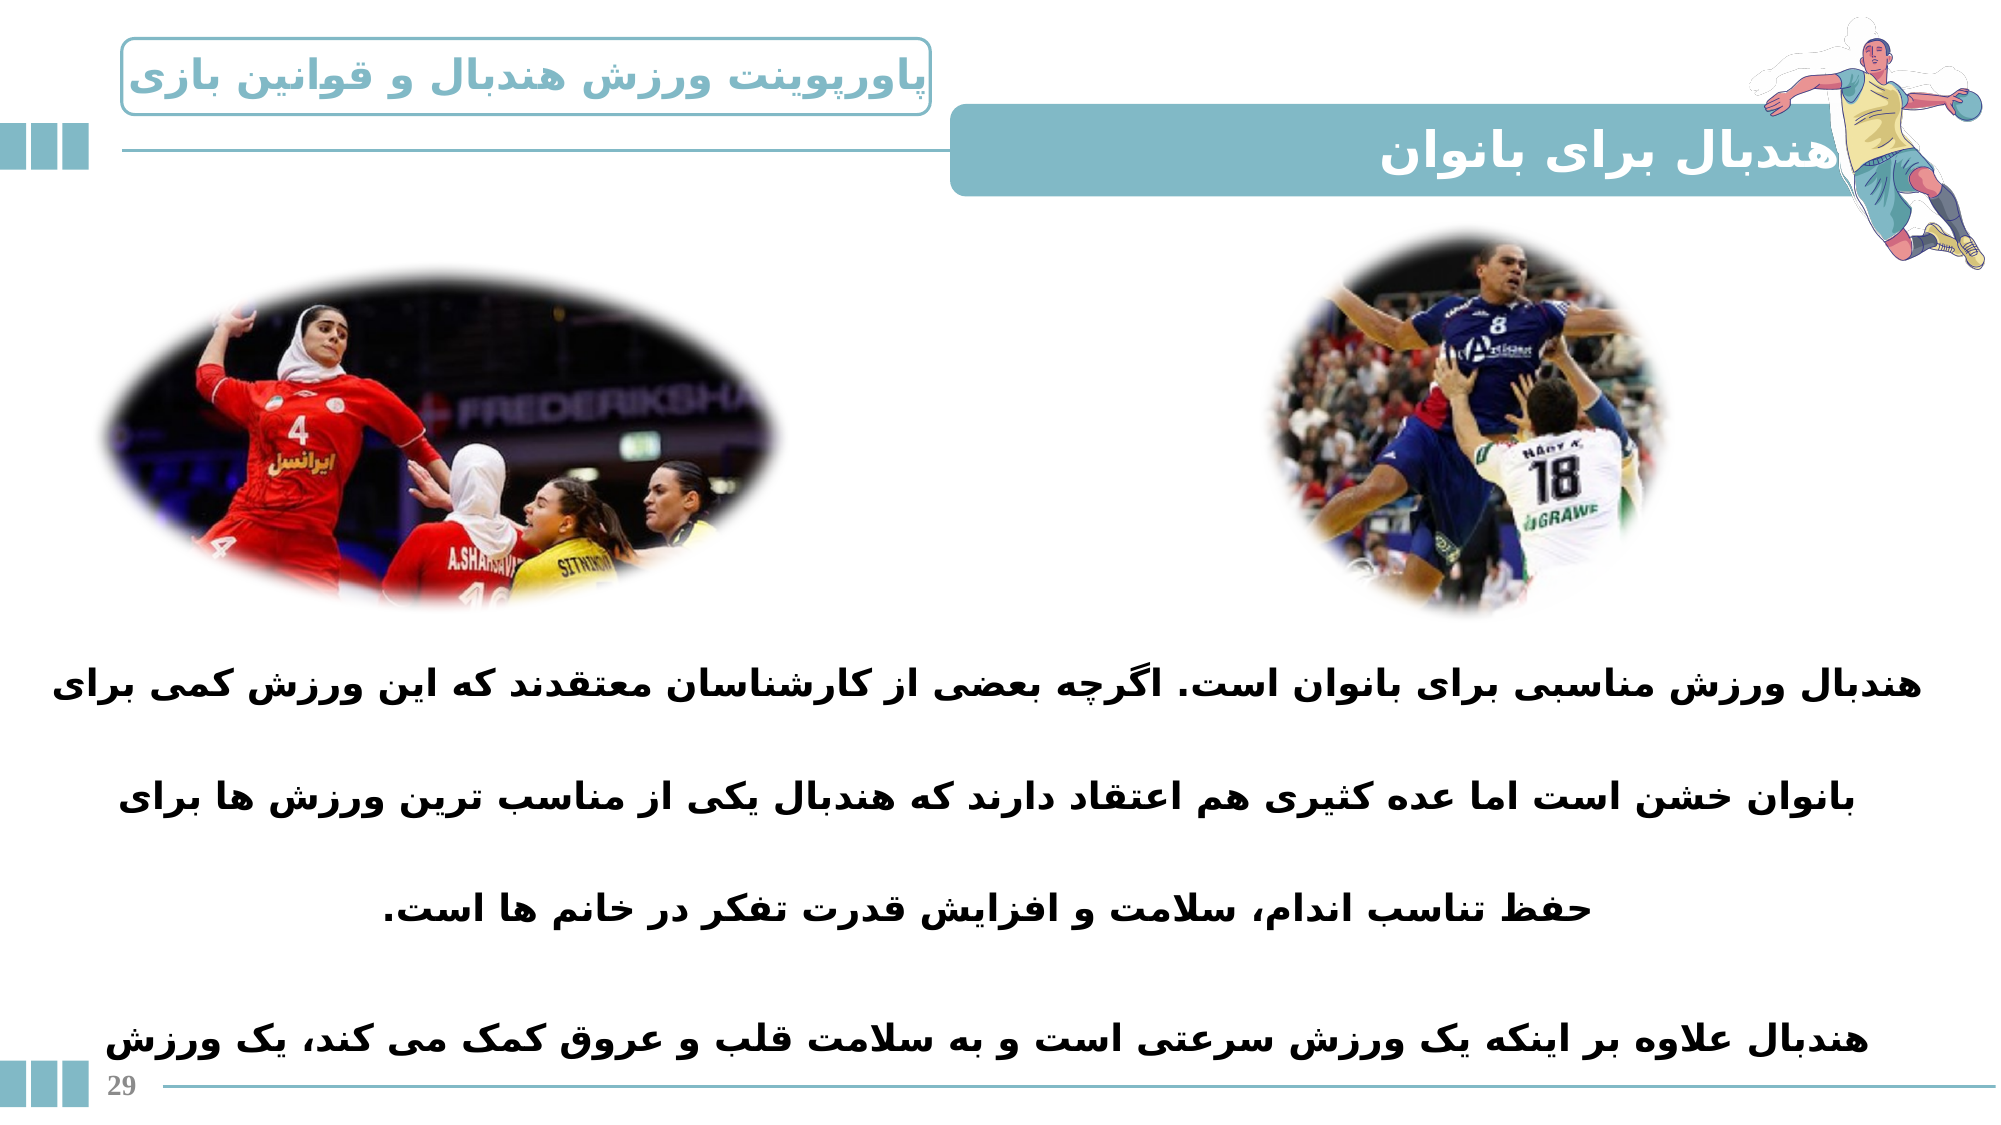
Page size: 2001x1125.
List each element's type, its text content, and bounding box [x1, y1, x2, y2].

text_box پاورپوینت ورزش هندبال و قوانین بازی [113, 36, 943, 105]
picture [88, 260, 793, 615]
picture [1258, 221, 1676, 624]
slide_number 29 [88, 1053, 156, 1114]
text_box هندبال ورزش مناسبی برای بانوان است. اگرچه بعضی از کارشناسان معتقدند که این ورزش کمی برای بانوان خشن است اما عده کثیری هم اعتقاد دارند که هندبال یکی از مناسب ترین ورزش ها برای حفظ تناسب اندام، سلامت و افزایش قدرت تفکر در خانم ها است. هندبال علاوه بر اینکه یک ورزش سرعتی است و به سلامت قلب و عروق کمک می کند، یک ورزش قدرتی نیز می باشد که در تقویت عضلات مختلف بدن نقش مفیدی دارد. [24, 584, 1952, 1125]
picture [1749, 17, 1985, 270]
text_box هندبال برای بانوان [1364, 105, 1855, 185]
